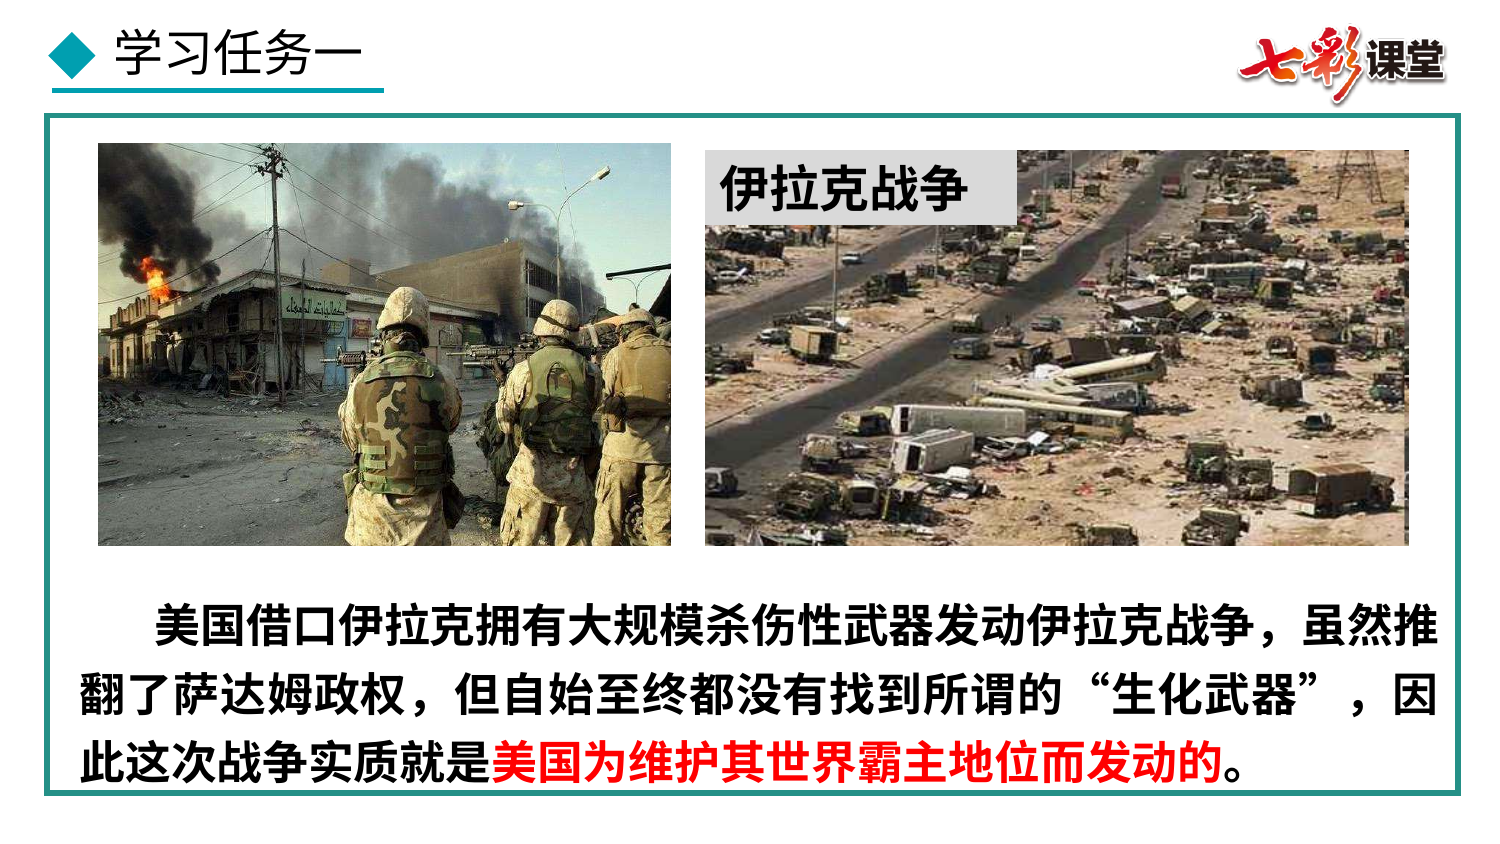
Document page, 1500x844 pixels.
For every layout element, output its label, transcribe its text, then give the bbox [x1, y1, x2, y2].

picture [1234, 20, 1451, 108]
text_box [97, 143, 1018, 546]
text_box 美国借口伊拉克拥有大规模杀伤性武器发动伊拉克战争，虽然推翻了萨达姆政权，但自始至终都没有找到所谓的“生化武器”，因此这次战争实质就是美国为维护其世界霸主地位而发动的。 [64, 575, 1455, 738]
picture [1018, 149, 1410, 546]
